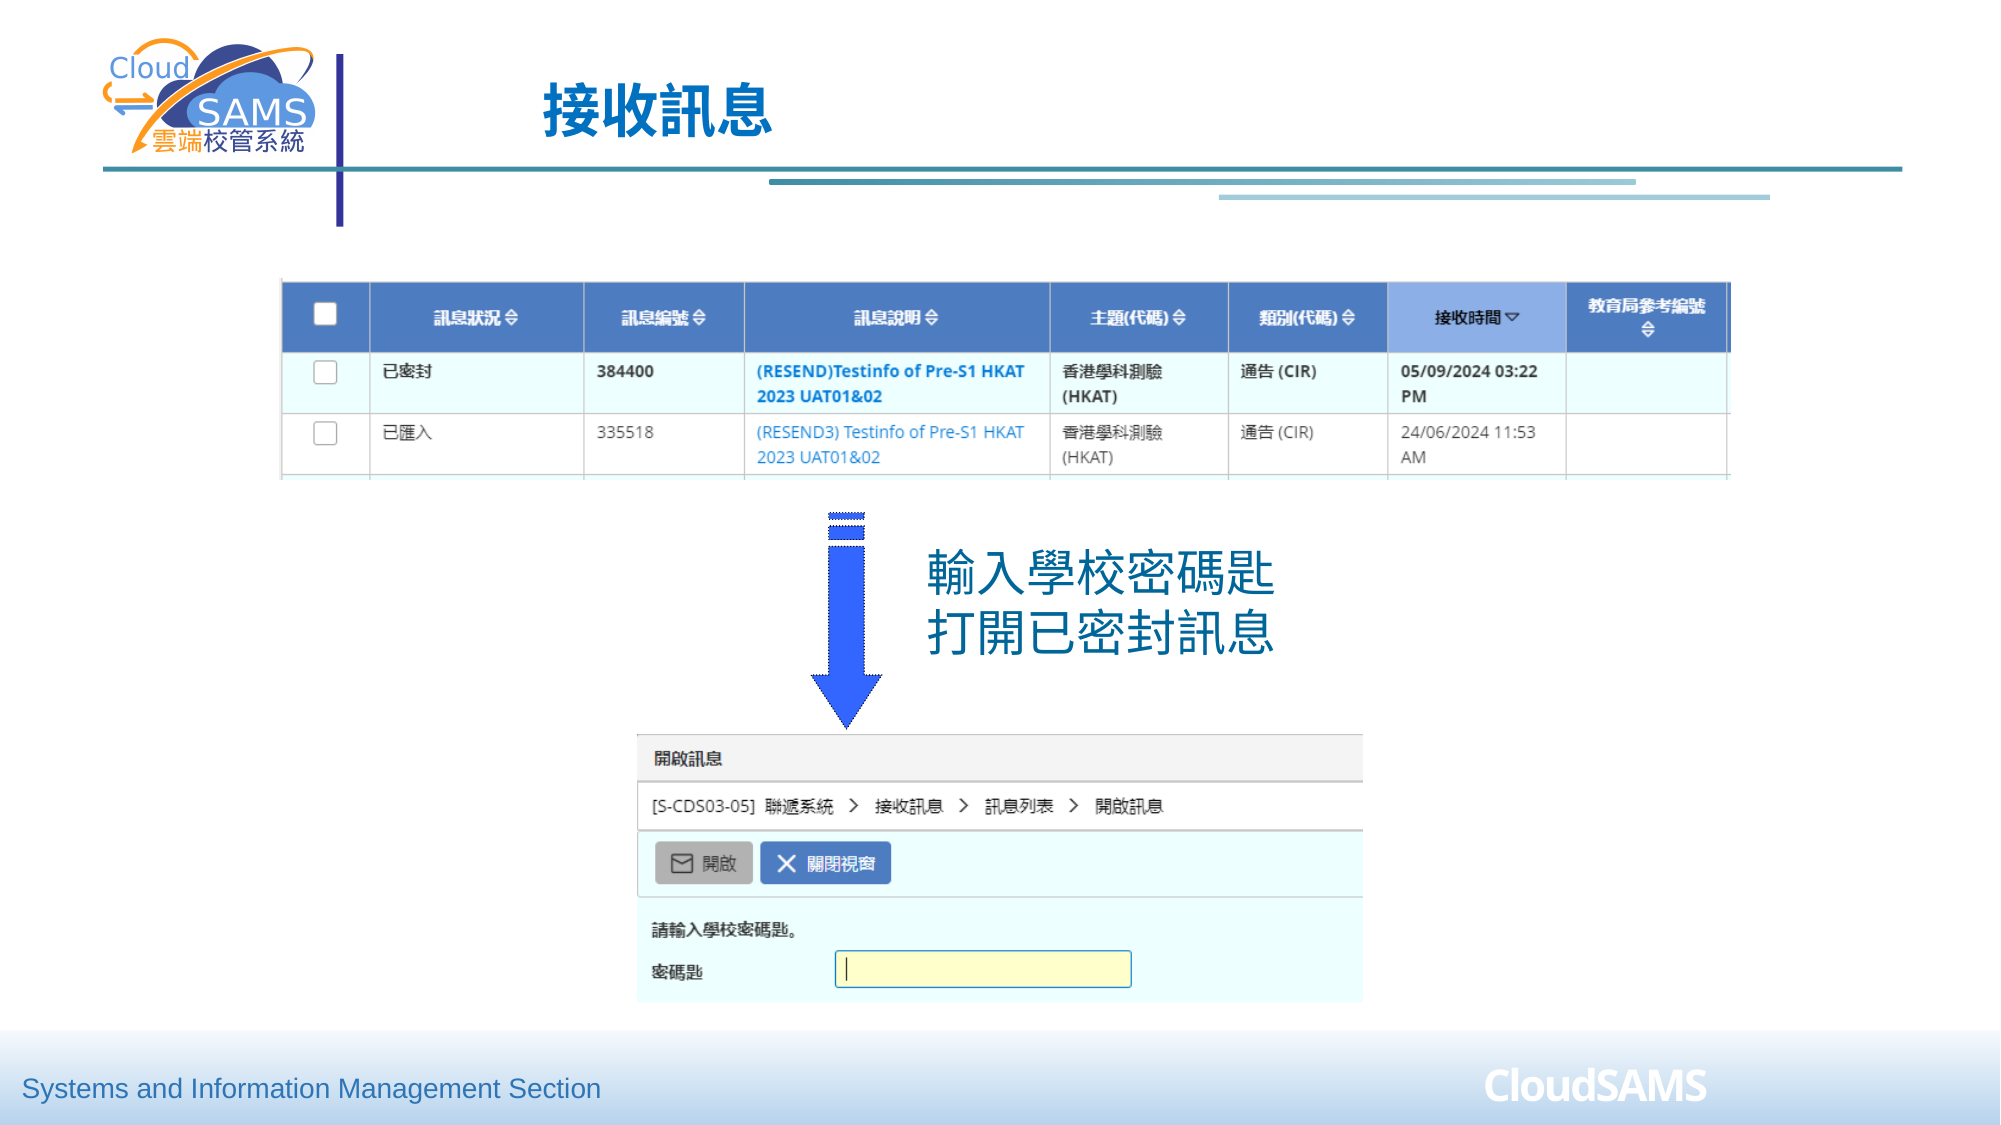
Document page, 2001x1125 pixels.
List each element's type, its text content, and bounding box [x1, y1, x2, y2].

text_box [810, 512, 1307, 730]
picture [279, 278, 1731, 480]
picture [87, 7, 349, 175]
text_box 接收訊息 [527, 26, 1703, 152]
picture [637, 734, 1363, 1026]
